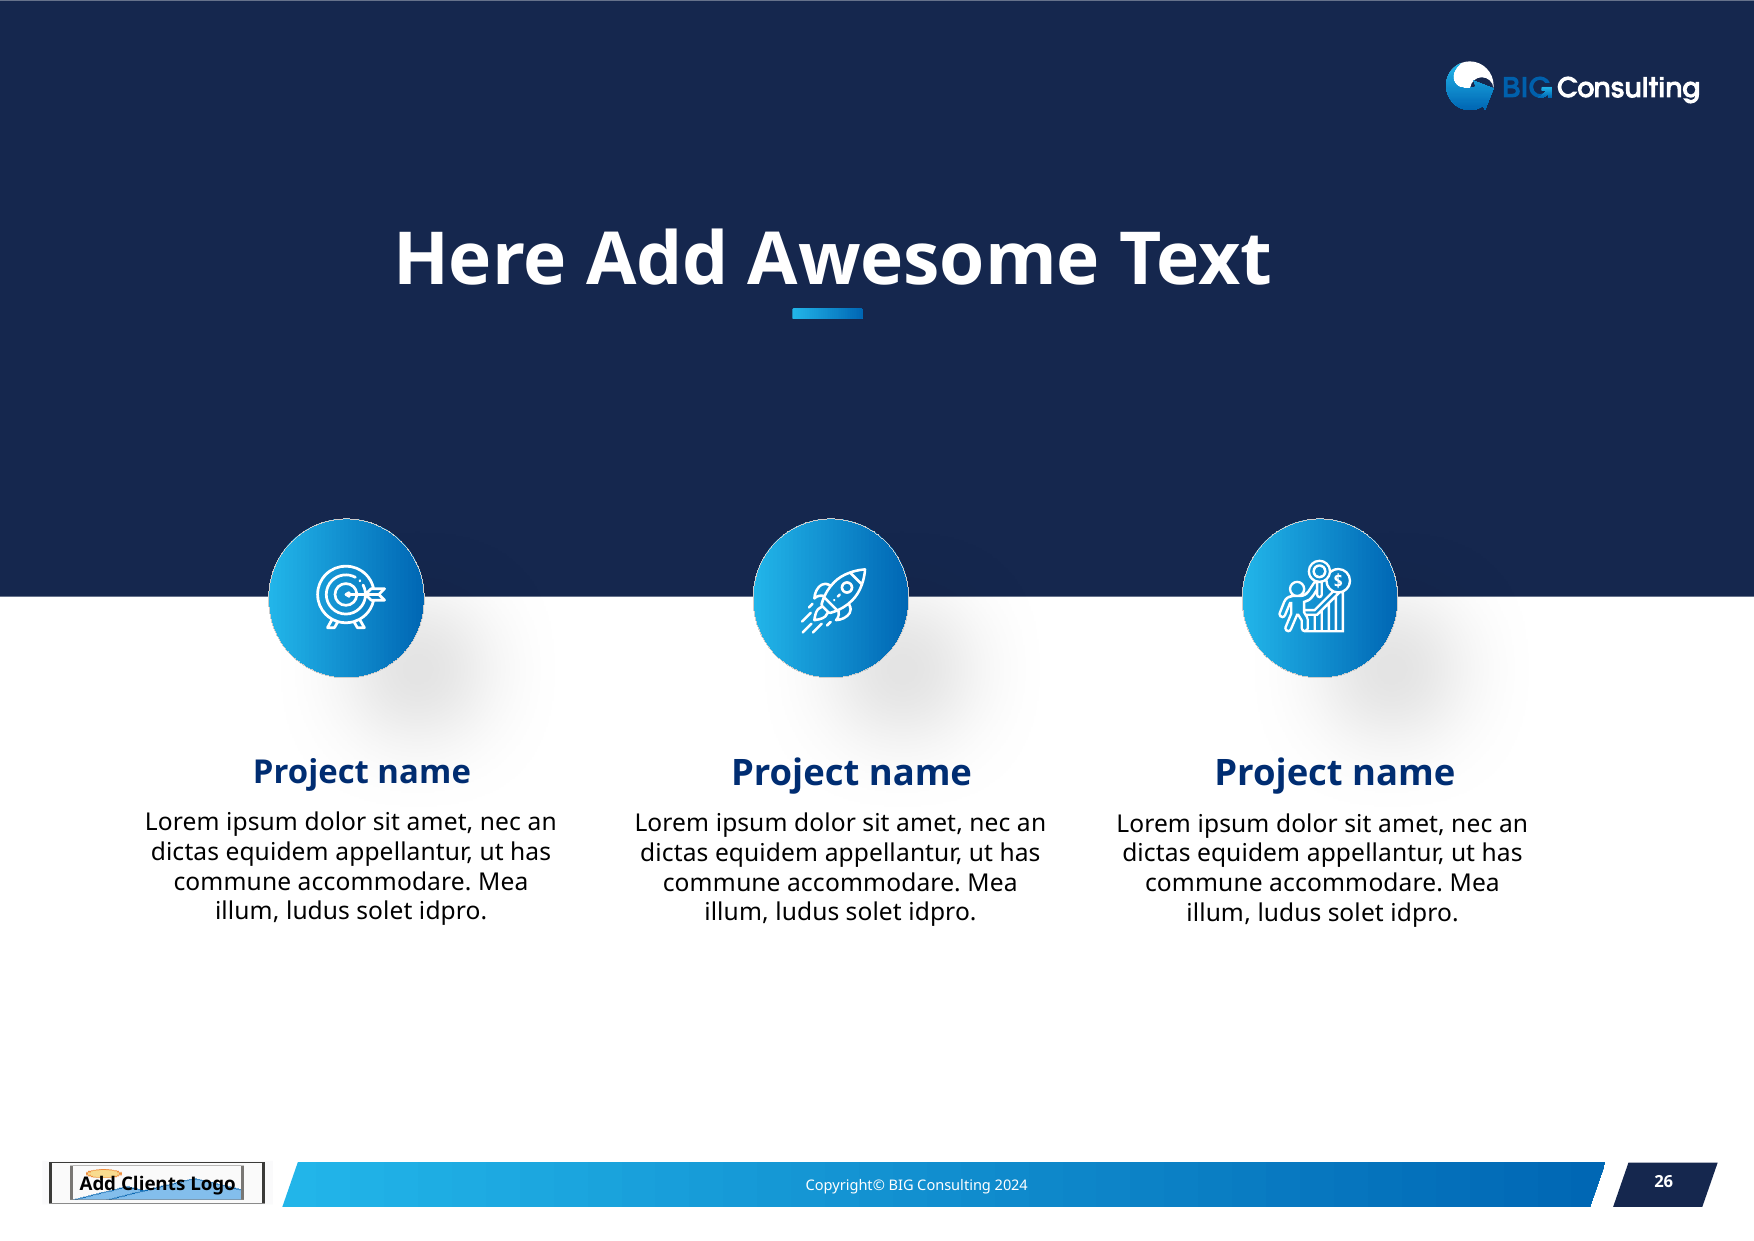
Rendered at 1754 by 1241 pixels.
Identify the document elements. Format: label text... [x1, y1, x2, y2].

text_box Lorem ipsum dolor sit amet, nec an dictas equidem appellantur, ut has commune accommodare. Mea illum, ludus solet idpro. [1107, 802, 1538, 1022]
text_box [268, 518, 425, 678]
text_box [1278, 559, 1352, 633]
text_box [1242, 518, 1398, 678]
slide_number 26 [1625, 1167, 1703, 1198]
text_box Project name [1109, 748, 1561, 800]
picture [42, 1160, 273, 1205]
text_box [753, 518, 909, 678]
text_box Project name [625, 748, 1078, 799]
text_box Lorem ipsum dolor sit amet, nec an dictas equidem appellantur, ut has commune accommodare. Mea illum, ludus solet idpro. [136, 800, 567, 973]
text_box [316, 564, 387, 630]
text_box [791, 306, 865, 321]
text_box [1446, 61, 1700, 110]
text_box Project name [136, 749, 588, 796]
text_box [800, 568, 867, 634]
text_box Here Add Awesome Text [378, 204, 1288, 307]
text_box [0, 0, 1754, 597]
text_box Lorem ipsum dolor sit amet, nec an dictas equidem appellantur, ut has commune accommodare. Mea illum, ludus solet idpro. [625, 801, 1056, 1021]
